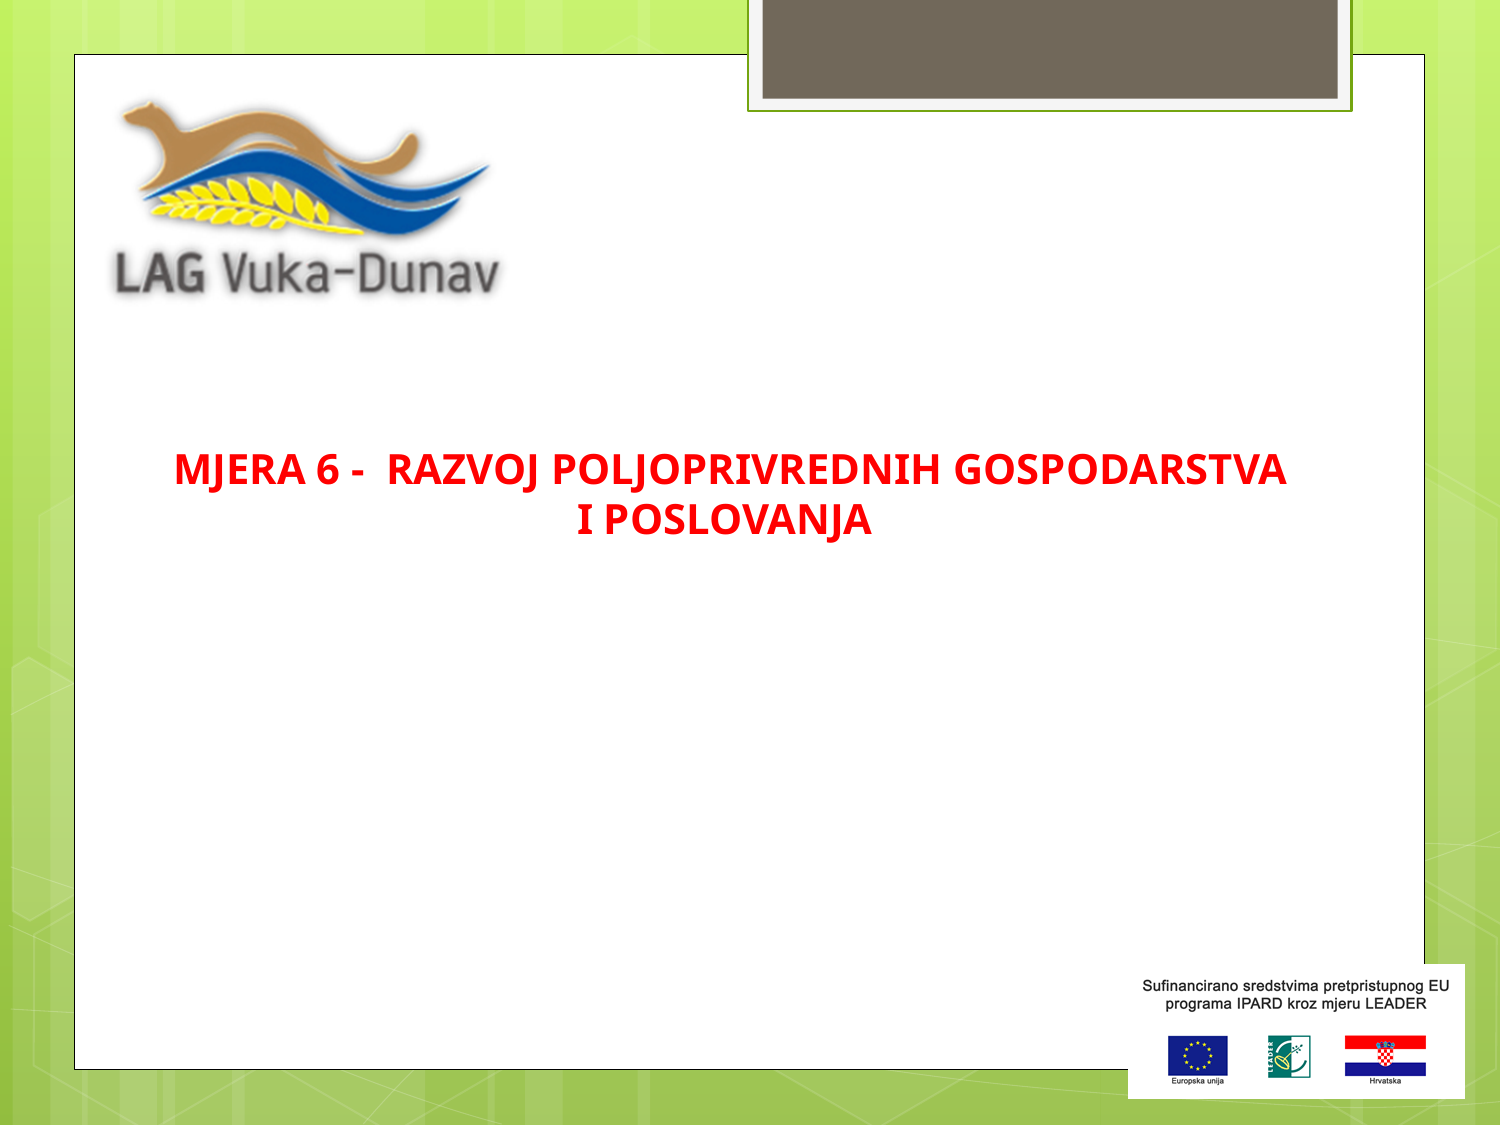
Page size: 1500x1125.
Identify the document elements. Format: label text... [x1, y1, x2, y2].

picture [100, 89, 514, 317]
text_box MJERA 6 - RAZVOJ POLJOPRIVREDNIH GOSPODARSTVA I POSLOVANJA [147, 420, 1313, 551]
picture [1127, 963, 1466, 1100]
